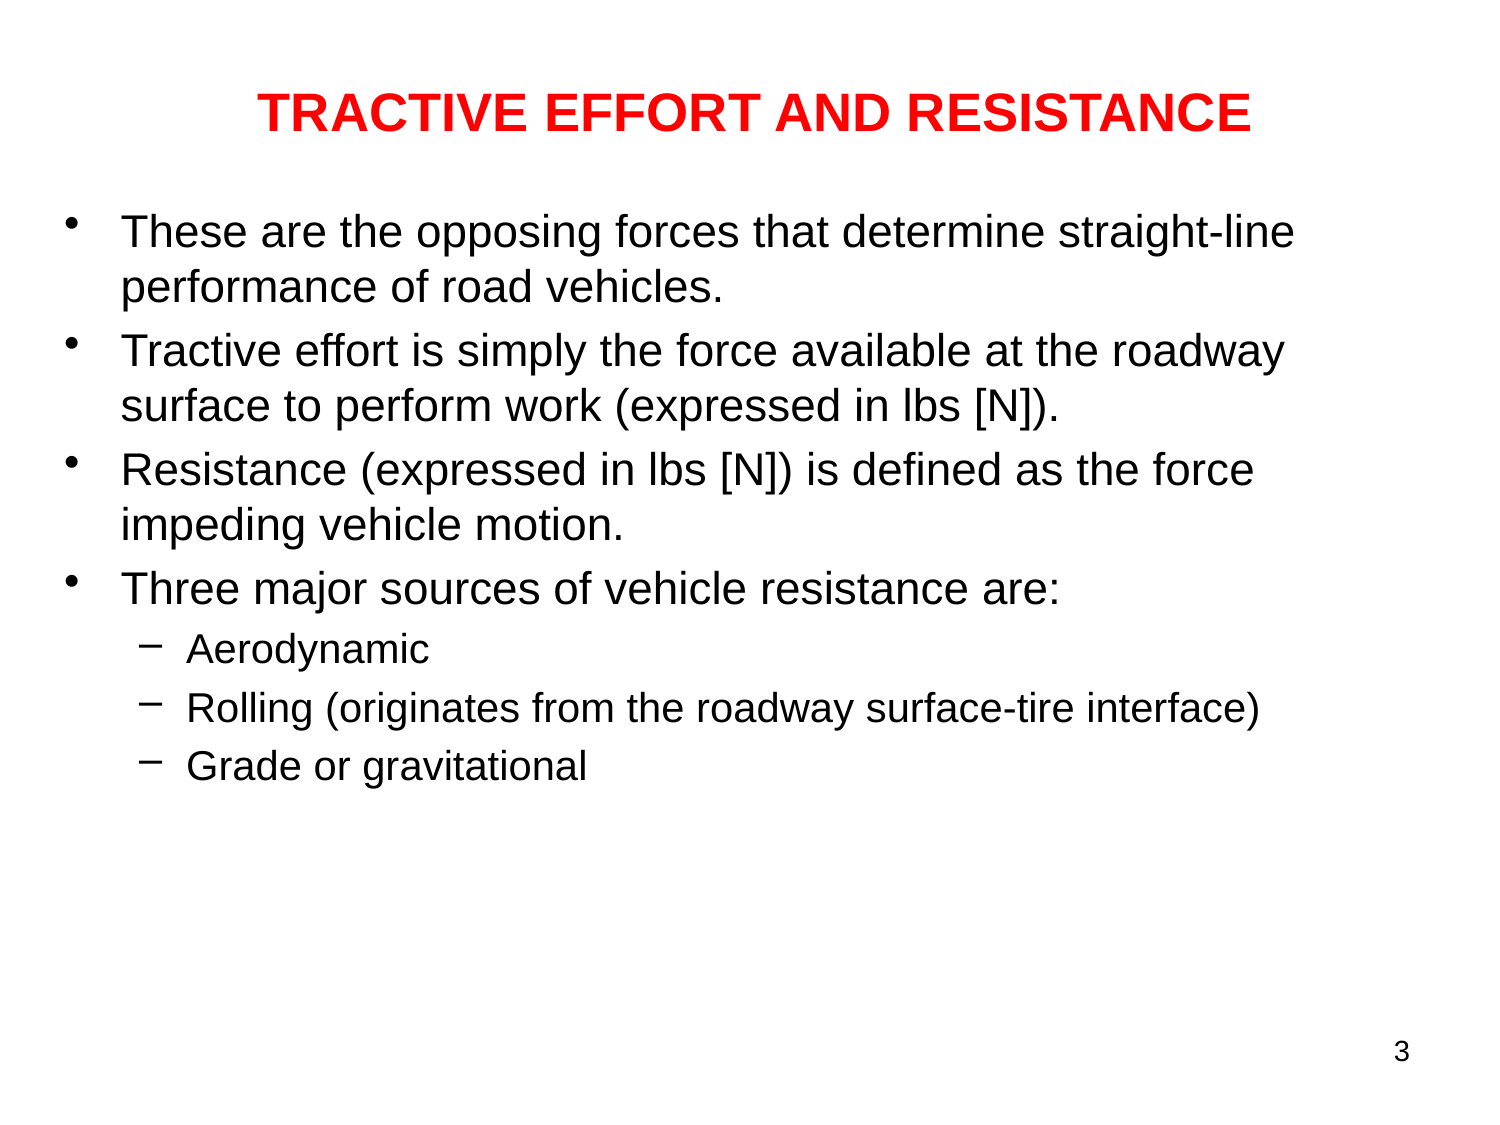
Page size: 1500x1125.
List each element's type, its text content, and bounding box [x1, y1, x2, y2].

text_box These are the opposing forces that determine straight-line performance of road vehicles. Tractive effort is simply the force available at the roadway surface to perform work (expressed in lbs [N]). Resistance (expressed in lbs [N]) is defined as the force impeding vehicle motion. Three major sources of vehicle resistance are: Aerodynamic Rolling (originates from the roadway surface-tire interface) Grade or gravitational [49, 194, 1457, 1005]
text_box 3 [1074, 1024, 1425, 1103]
title TRACTIVE EFFORT AND RESISTANCE [41, 42, 1471, 177]
